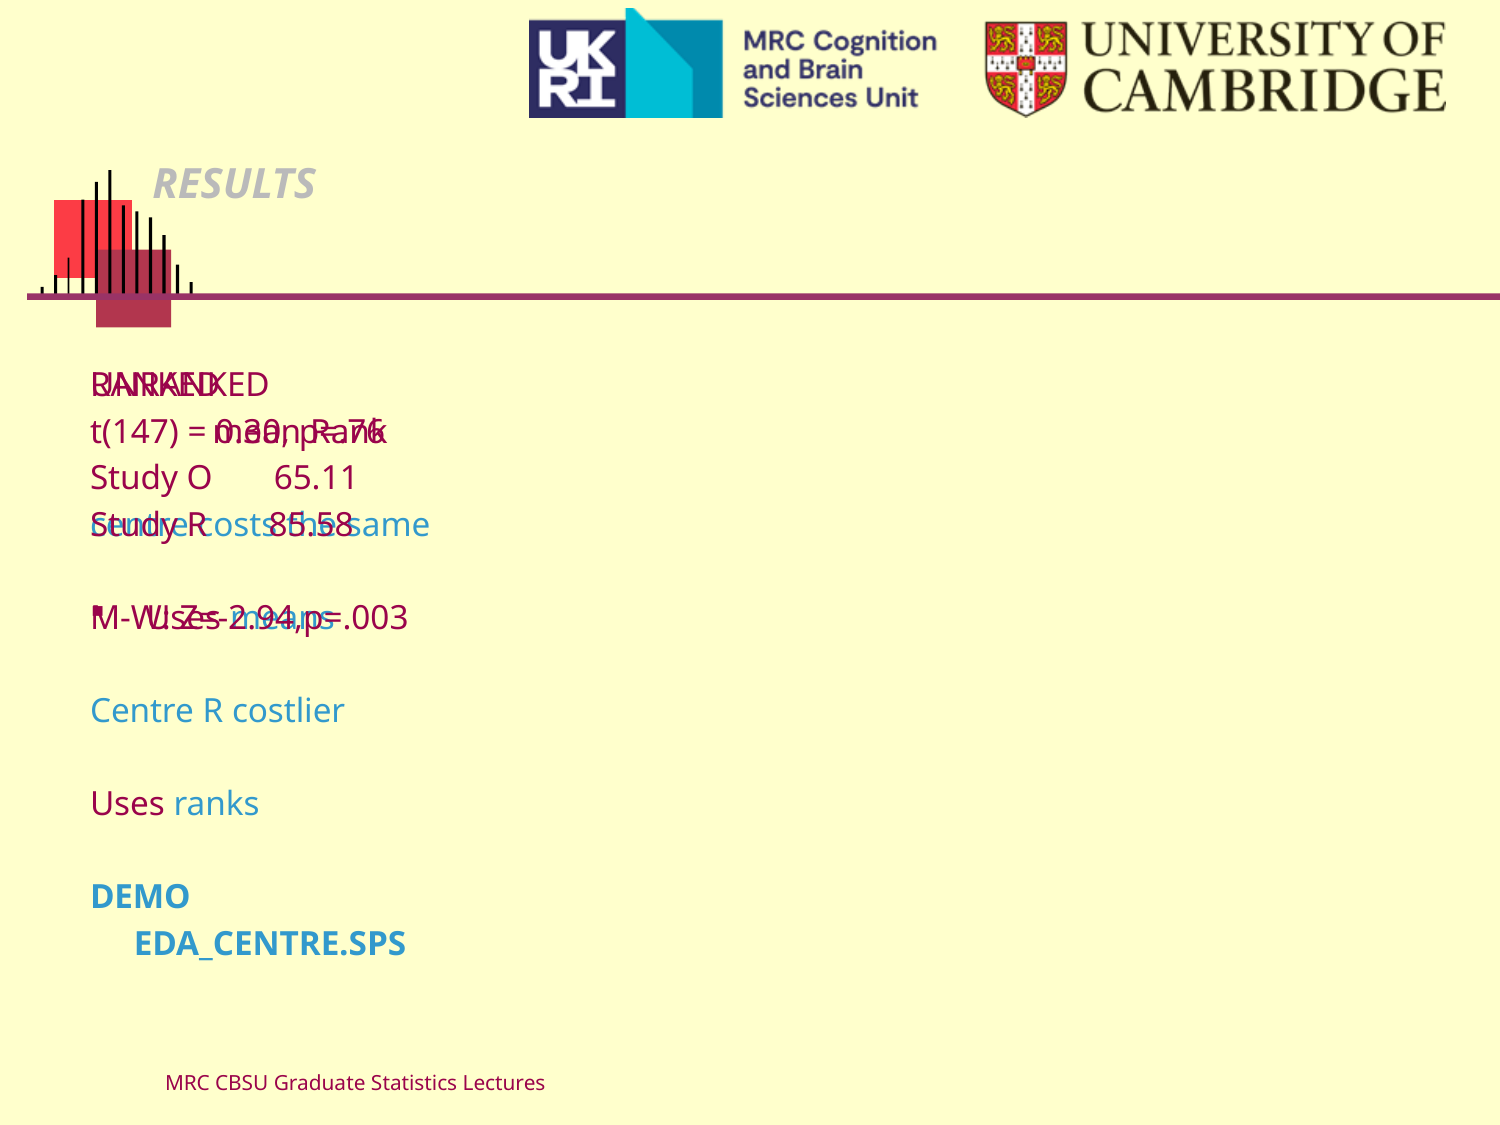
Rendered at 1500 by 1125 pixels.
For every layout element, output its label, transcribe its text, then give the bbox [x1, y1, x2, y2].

list RANKED mean Rank Study O 65.11 Study R 85.58 M-W: Z=-2.94,p=.003 Centre R costlier Uses ranks DEMO EDA_CENTRE.SPS [75, 262, 1425, 1038]
title RESULTS [137, 137, 988, 233]
footer MRC CBSU Graduate Statistics Lectures [149, 1062, 988, 1101]
picture [529, 8, 1446, 118]
